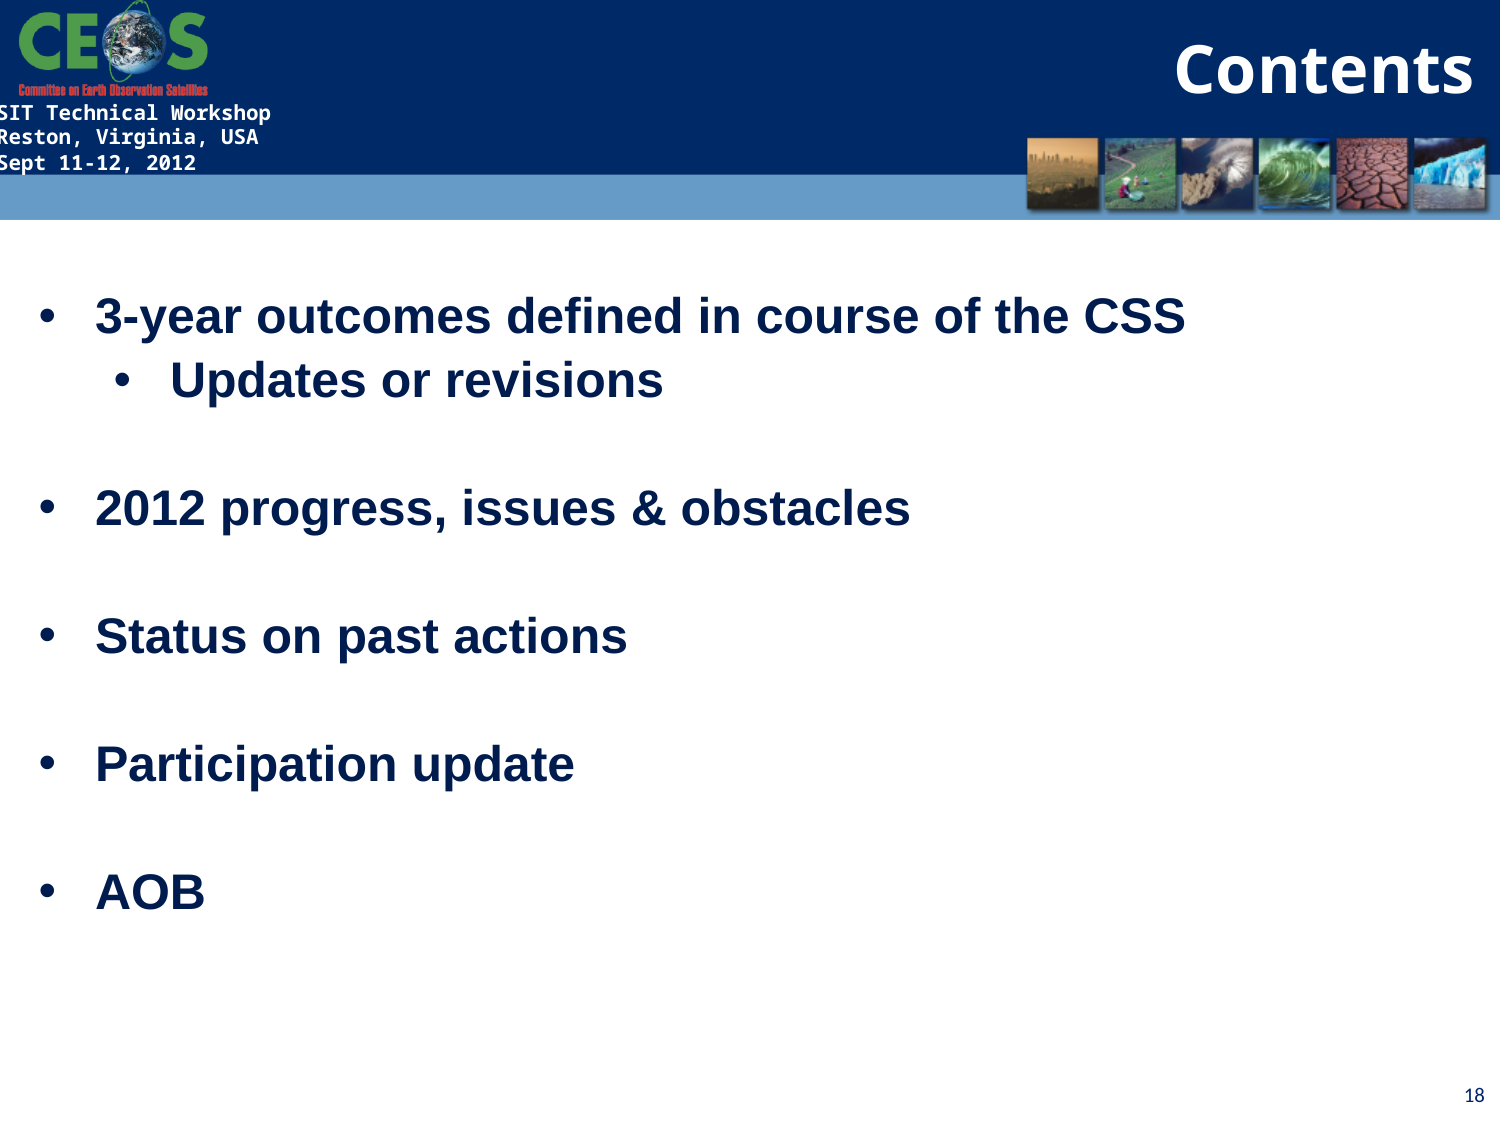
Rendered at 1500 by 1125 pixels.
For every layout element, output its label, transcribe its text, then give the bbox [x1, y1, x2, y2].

slide_number 18 [1473, 1073, 1500, 1125]
text_box 3-year outcomes defined in course of the CSS Updates or revisions 2012 progress, issues & obstacles Status on past actions Participation update AOB [24, 283, 1473, 1125]
picture [0, 0, 1500, 220]
title Contents [216, 16, 1491, 117]
